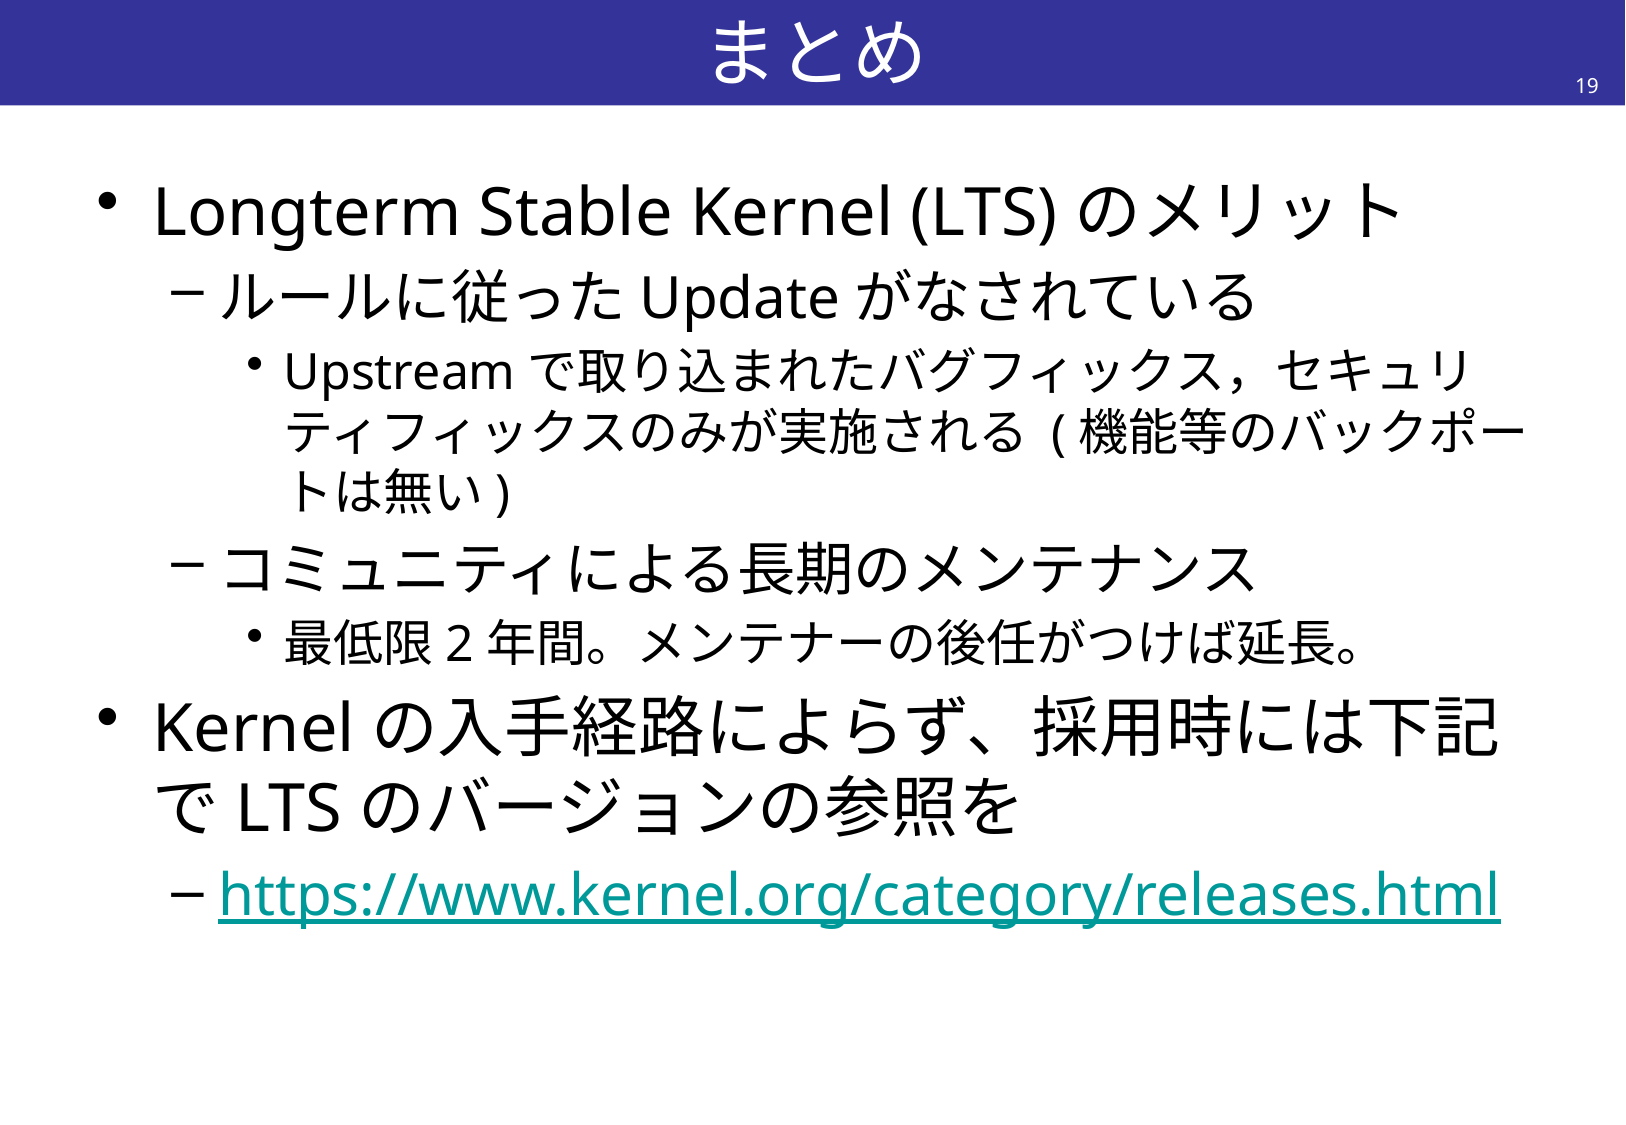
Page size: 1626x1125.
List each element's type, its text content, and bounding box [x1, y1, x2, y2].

title まとめ [83, 0, 1546, 102]
slide_number 19 [1522, 65, 1614, 105]
list Longterm Stable Kernel (LTS)のメリット ルールに従ったUpdateがなされている Upstreamで取り込まれたバグフィックス，セキュリティフィックスのみが実施される (機能等のバックポートは無い) コミュニティによる長期のメンテナンス 最低限2年間。メンテナーの後任がつけば延長。 Kernelの入手経路によらず、採用時には下記でLTSのバージョンの参照を https://www.kernel.org/category/releases.html [81, 160, 1544, 1083]
